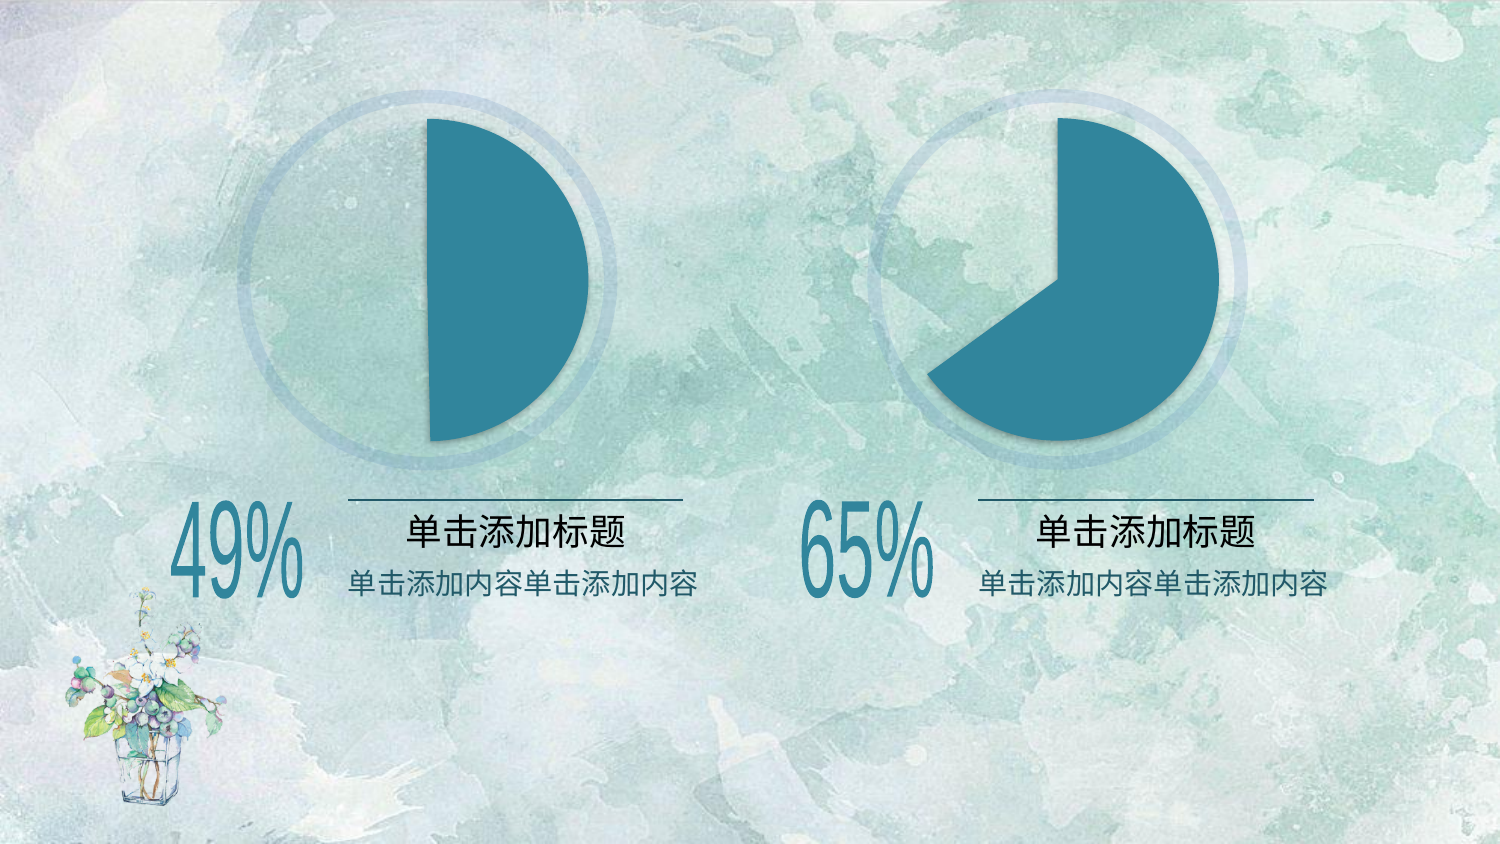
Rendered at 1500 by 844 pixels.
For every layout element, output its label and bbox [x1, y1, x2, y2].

text_box [170, 89, 684, 606]
picture [0, 0, 1500, 844]
text_box [801, 88, 1315, 605]
